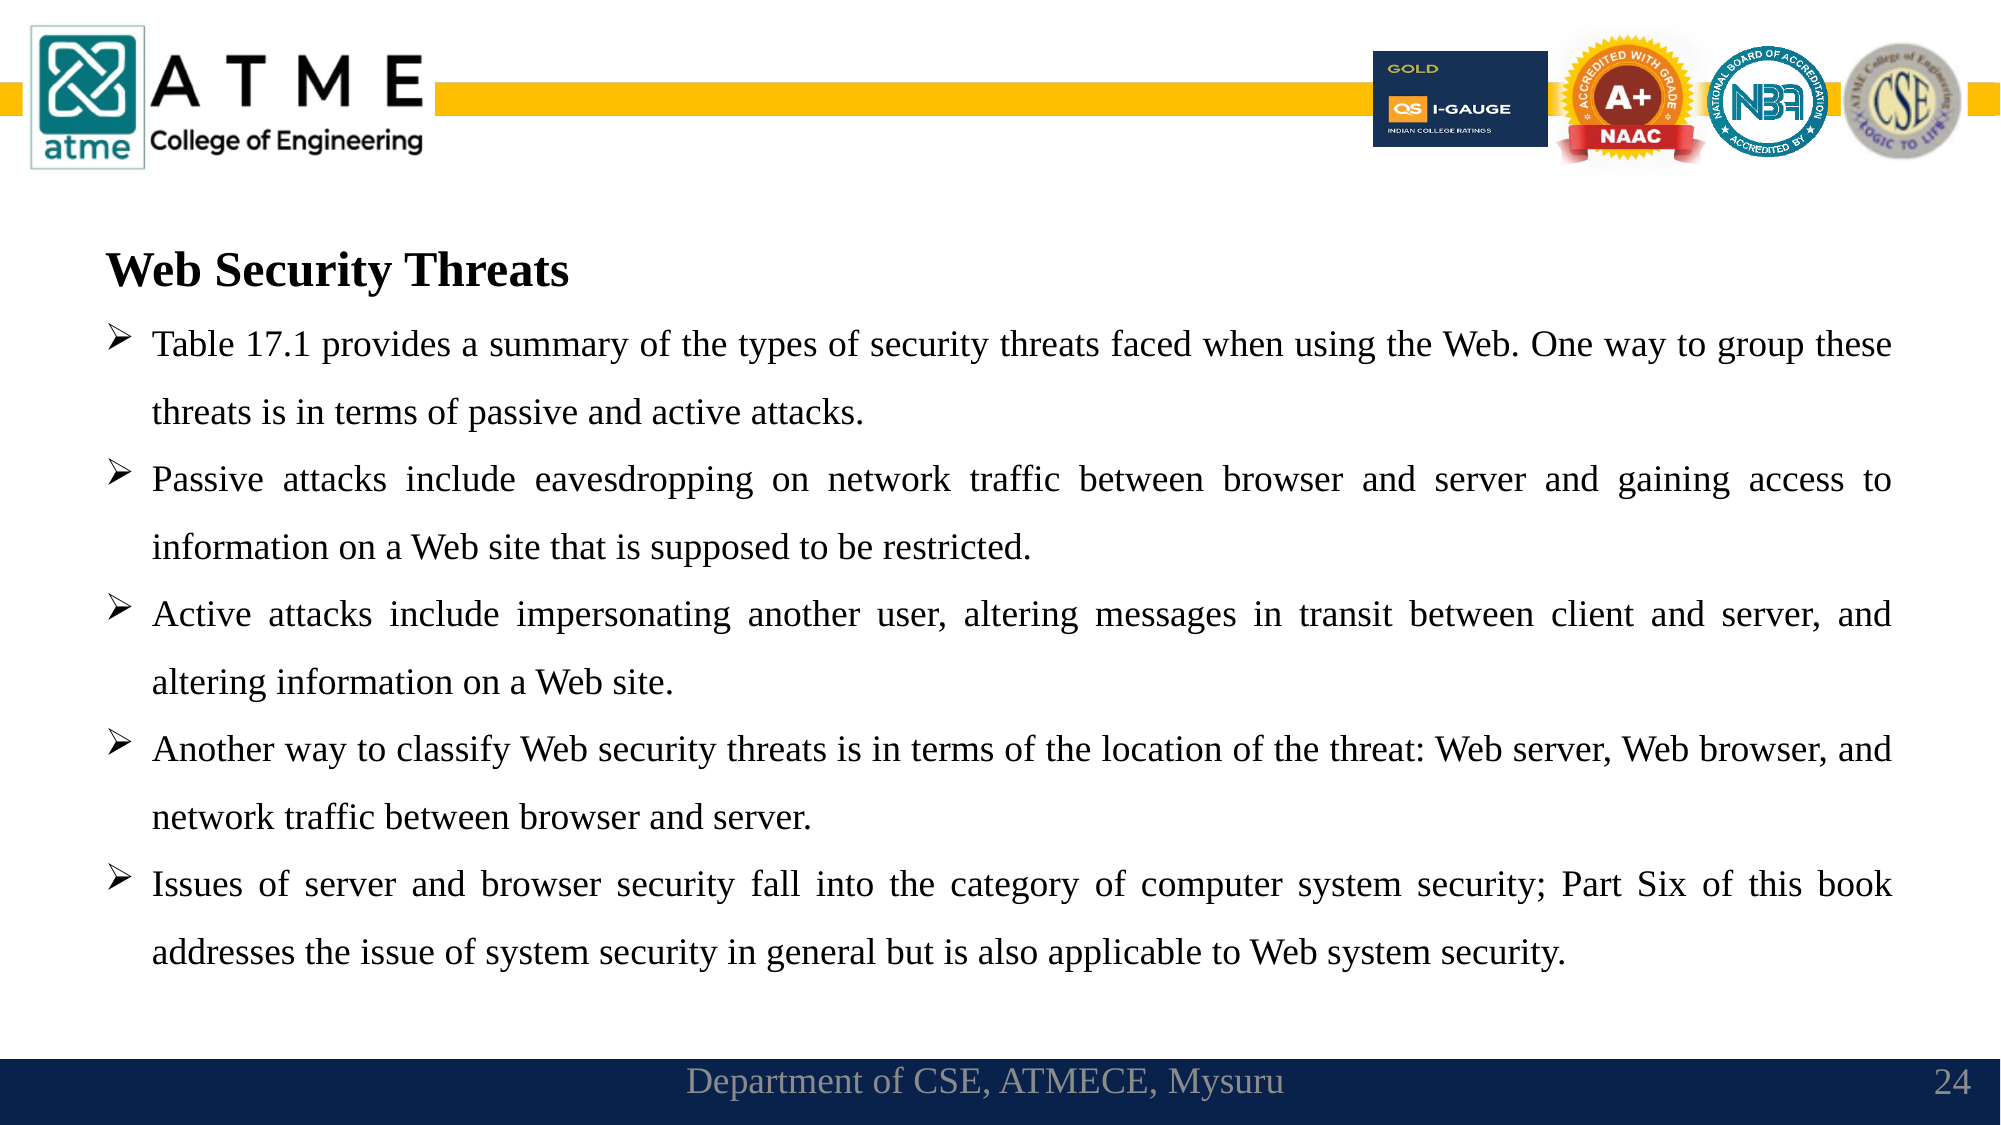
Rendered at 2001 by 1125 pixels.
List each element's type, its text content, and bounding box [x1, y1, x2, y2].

picture [22, 15, 435, 178]
text_box Web Security Threats Table 17.1 provides a summary of the types of security threats faced when using the Web. One way to group these threats is in terms of passive and active attacks. Passive attacks include eavesdropping on network traffic between browser and server and gaining access to information on a Web site that is supposed to be restricted. Active attacks include impersonating another user, altering messages in transit between client and server, and altering information on a Web site. Another way to classify Web security threats is in terms of the location of the threat: Web server, Web browser, and network traffic between browser and server. Issues of server and browser security fall into the category of computer system security; Part Six of this book addresses the issue of system security in general but is also applicable to Web system security. [90, 199, 1910, 980]
picture [0, 1059, 2001, 1125]
footer Department of CSE, ATMECE, Mysuru [501, 1056, 1470, 1102]
slide_number 24 [1511, 1057, 1972, 1103]
picture [1373, 20, 1828, 180]
picture [1840, 26, 1968, 176]
